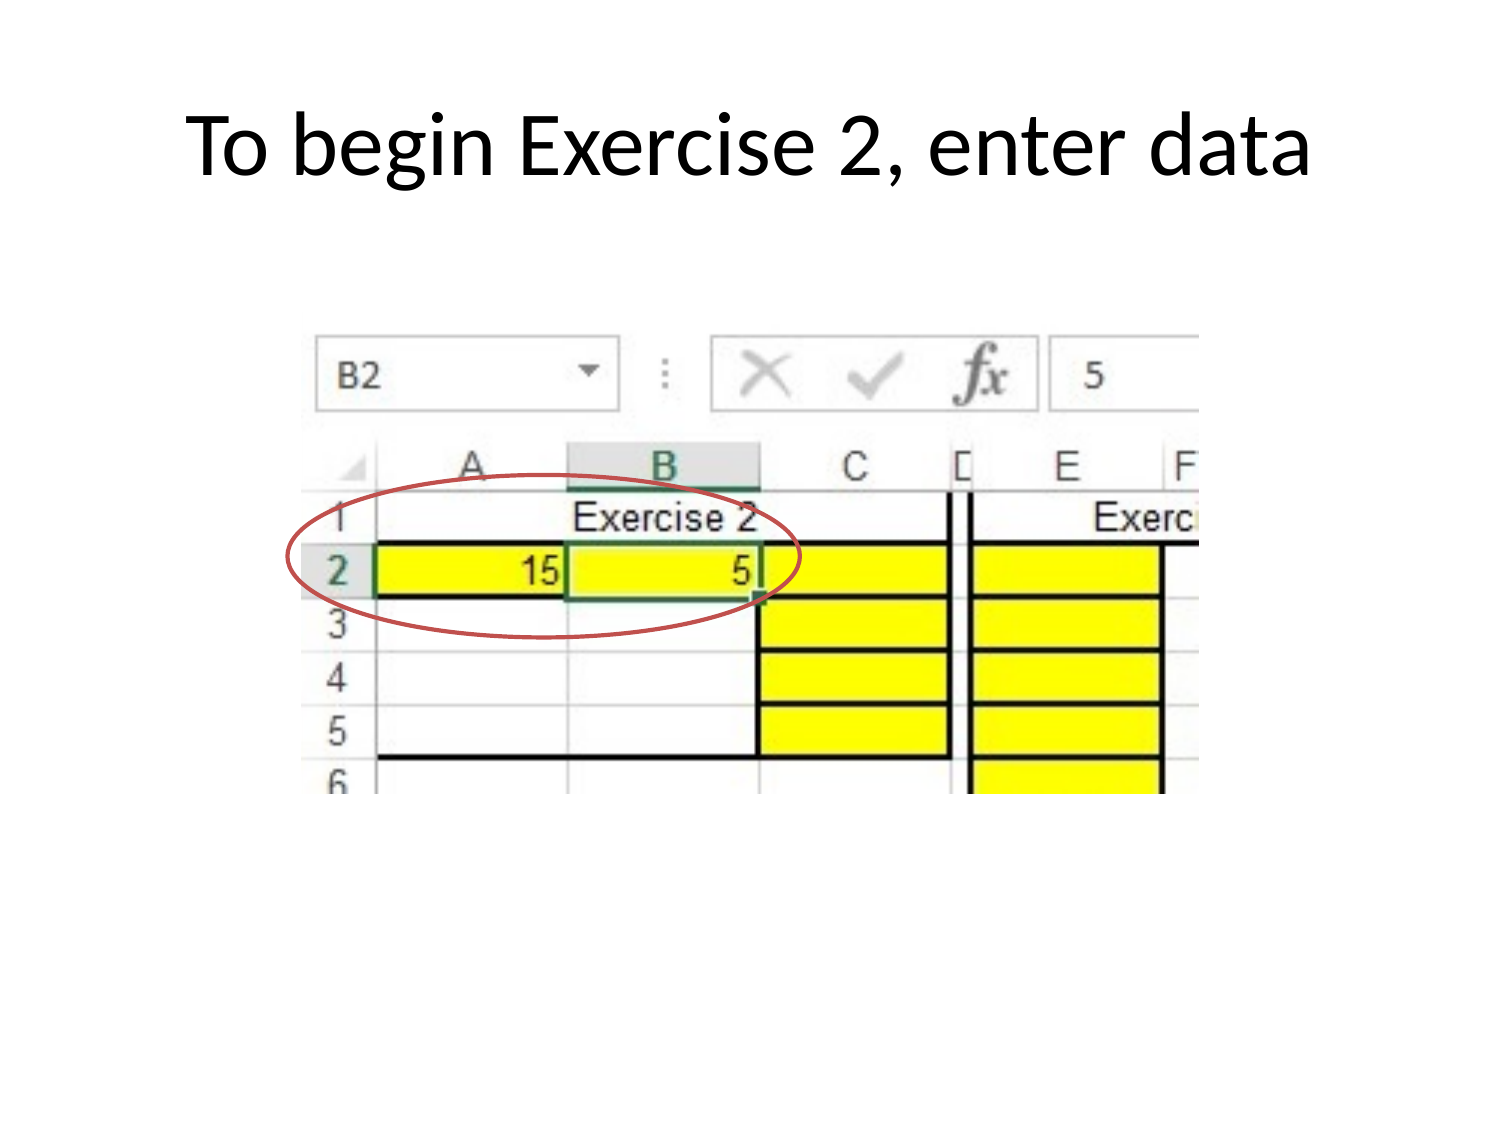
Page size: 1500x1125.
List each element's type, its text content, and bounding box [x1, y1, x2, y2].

title To begin Exercise 2, enter data [75, 45, 1425, 233]
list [301, 312, 1199, 795]
text_box [285, 533, 295, 580]
